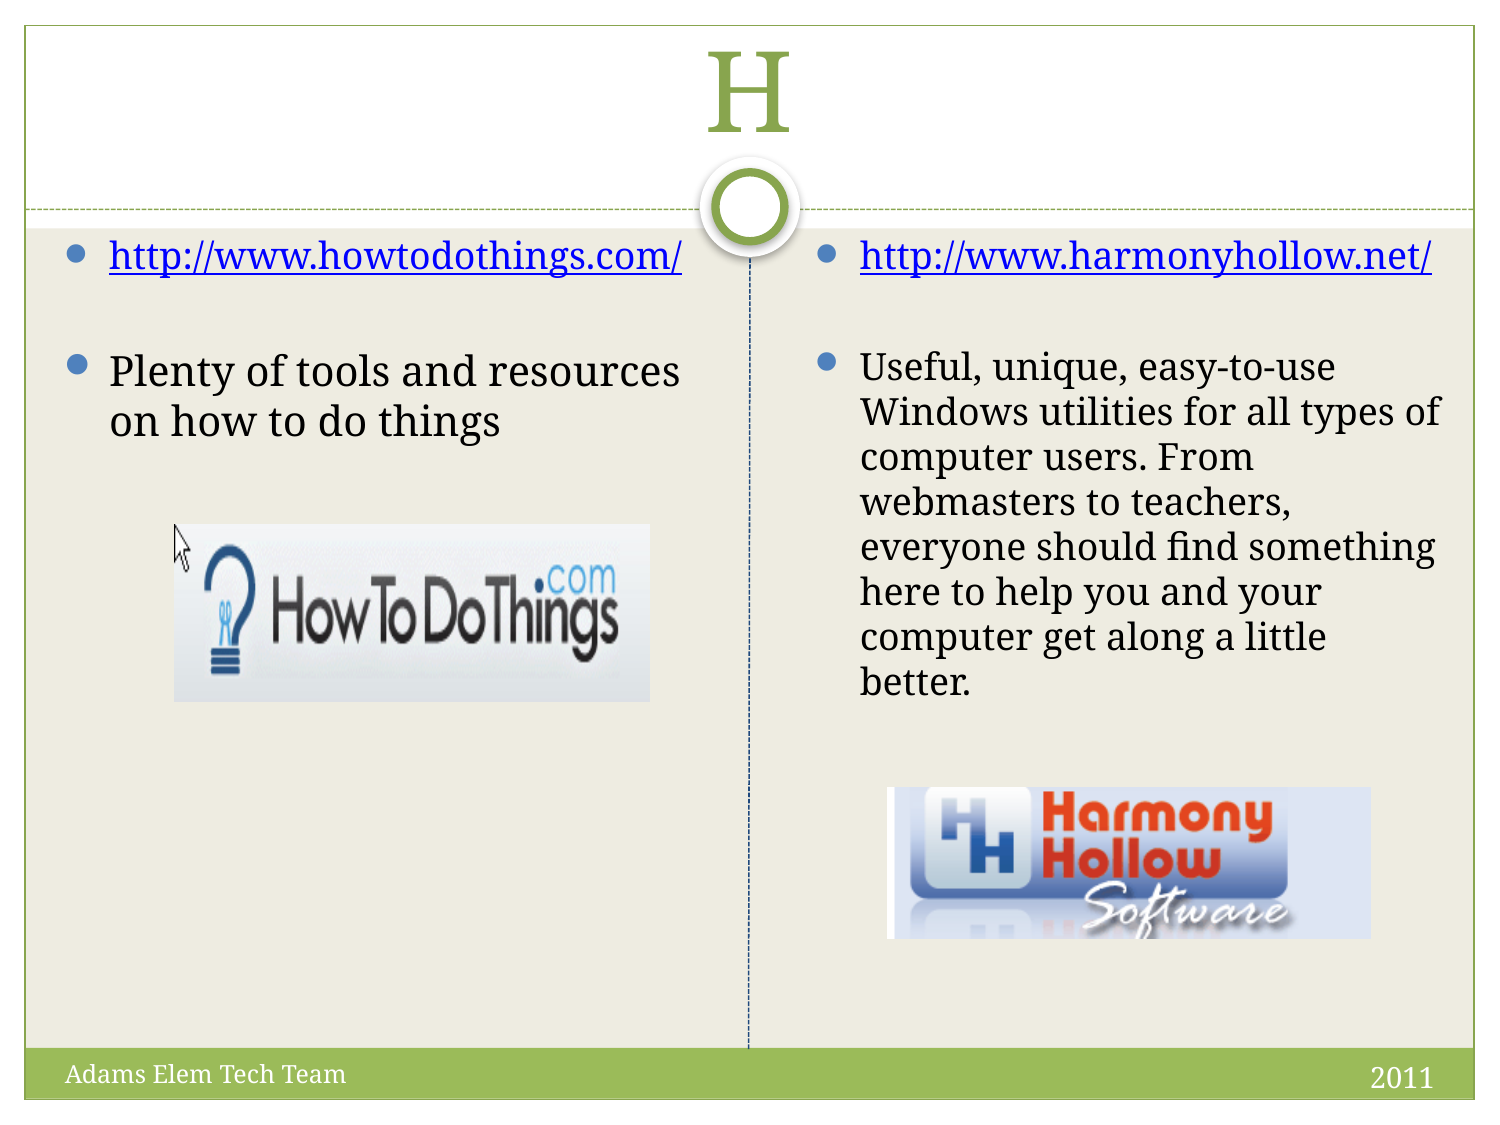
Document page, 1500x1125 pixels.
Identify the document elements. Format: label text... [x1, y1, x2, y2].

title H [49, 37, 1450, 162]
list http://www.harmonyhollow.net/ Useful, unique, easy-to-use Windows utilities for all types of computer users. From webmasters to teachers, everyone should find something here to help you and your computer get along a little better. [800, 224, 1463, 993]
list http://www.howtodothings.com/ Plenty of tools and resources on how to do things [49, 224, 712, 993]
picture [174, 524, 651, 702]
slide_number 2011 [950, 1051, 1450, 1112]
picture [887, 787, 1371, 940]
footer Adams Elem Tech Team [50, 1051, 638, 1112]
